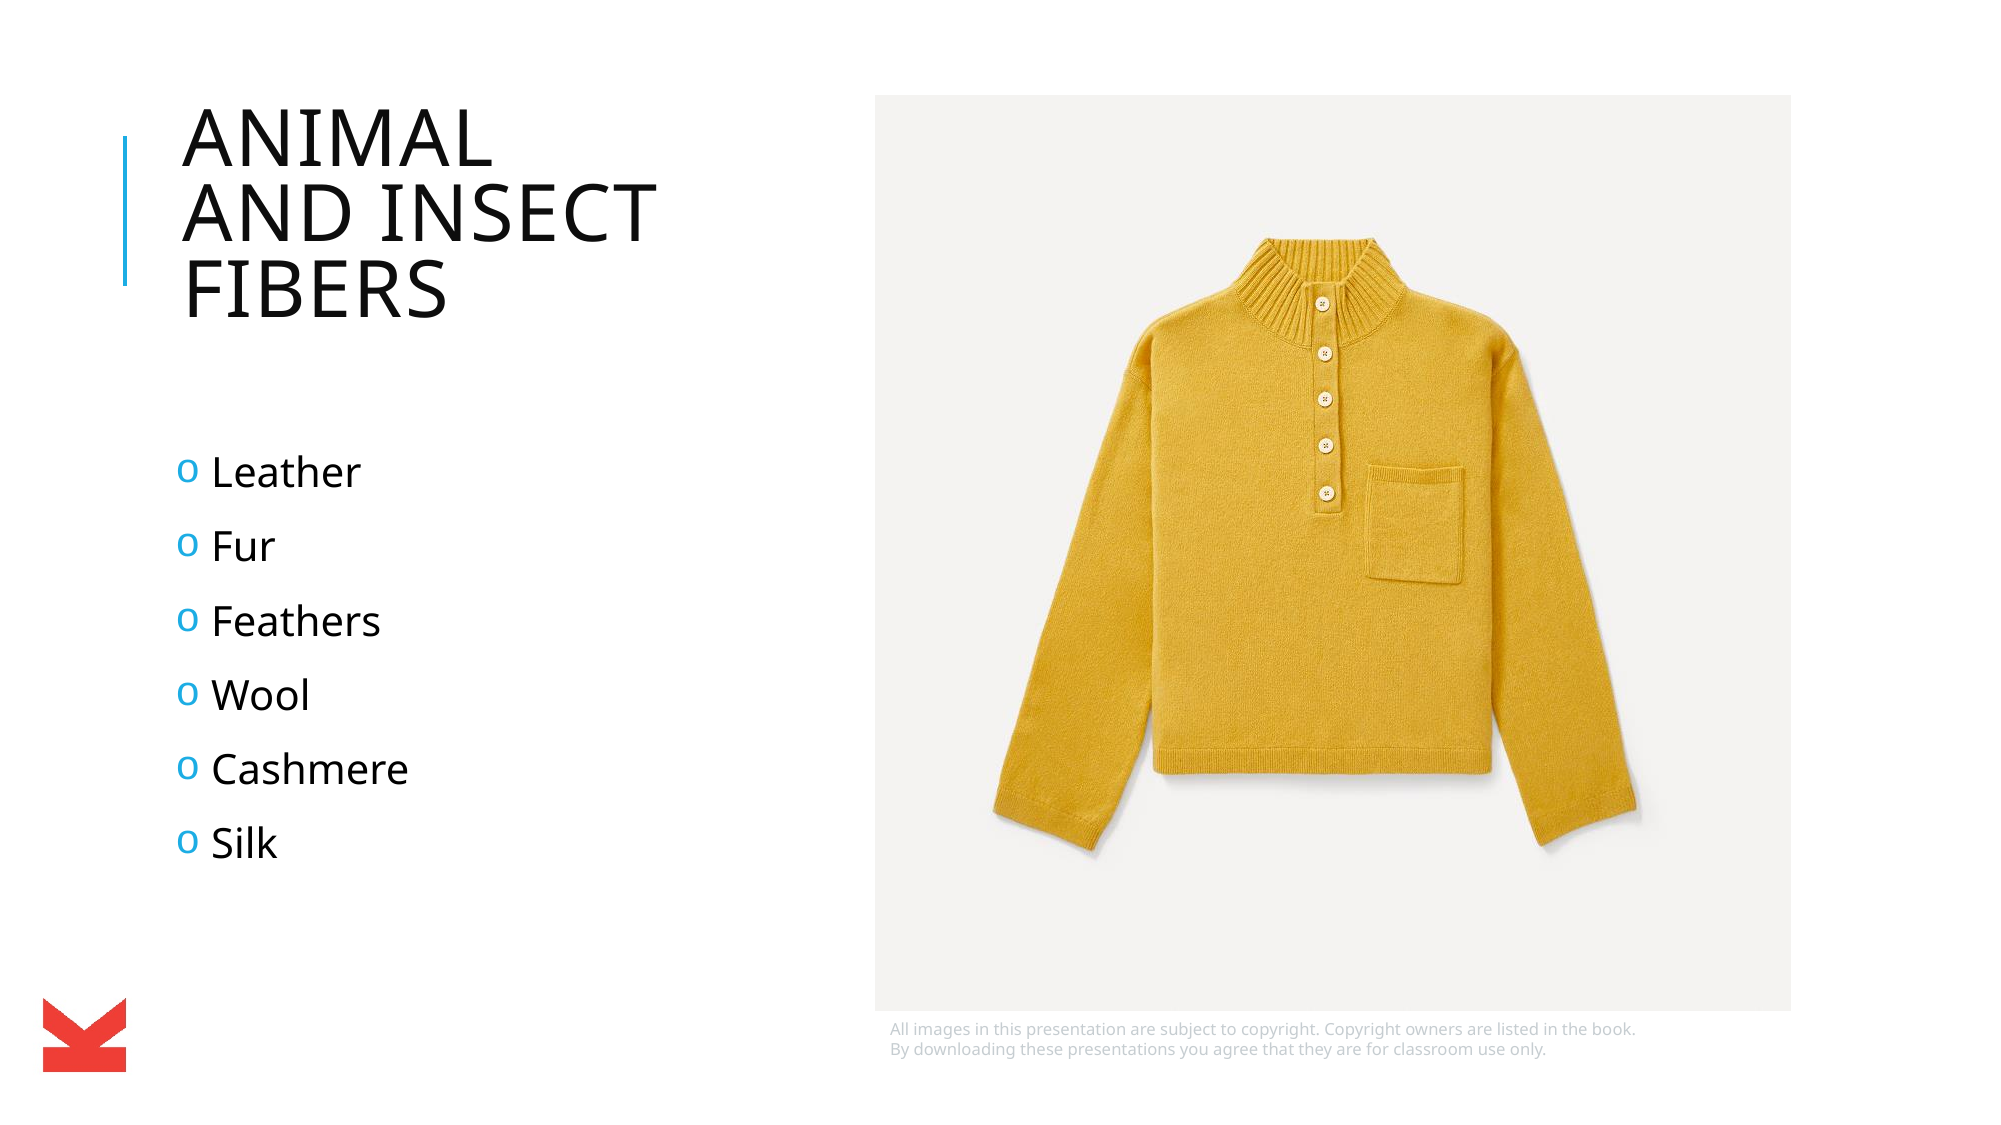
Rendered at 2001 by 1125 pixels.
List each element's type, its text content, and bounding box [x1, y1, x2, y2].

picture [21, 976, 146, 1101]
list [874, 95, 1791, 1012]
title Animal and insect Fibers [168, 96, 682, 342]
list Leather Fur Feathers Wool Cashmere Silk [168, 375, 682, 1020]
text_box All images in this presentation are subject to copyright. Copyright owners are listed in the book. By downloading these presentations you agree that they are for classroom use only. [875, 1011, 1876, 1067]
